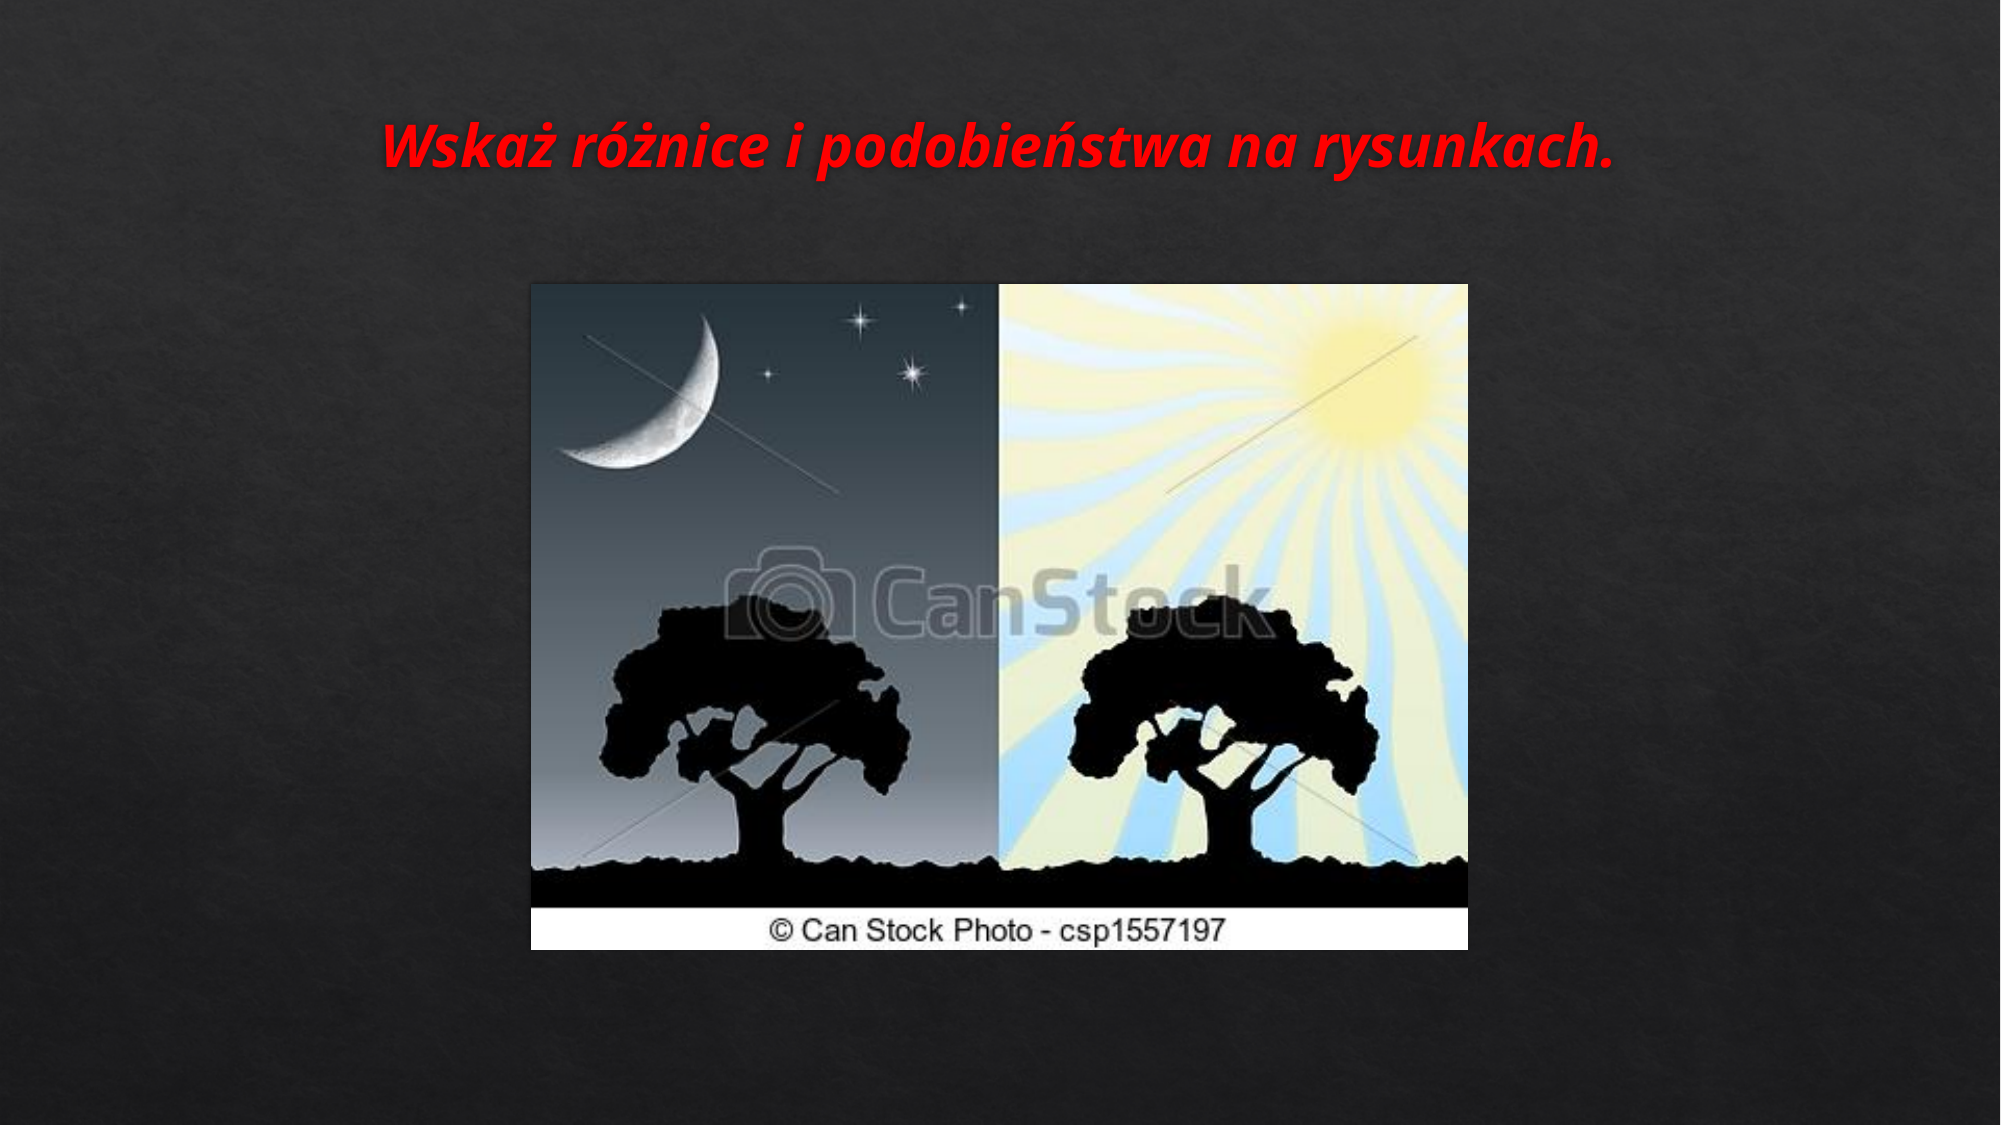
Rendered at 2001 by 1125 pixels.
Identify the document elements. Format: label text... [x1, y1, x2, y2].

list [530, 283, 1468, 951]
title Wskaż różnice i podobieństwa na rysunkach. [149, 99, 1849, 260]
